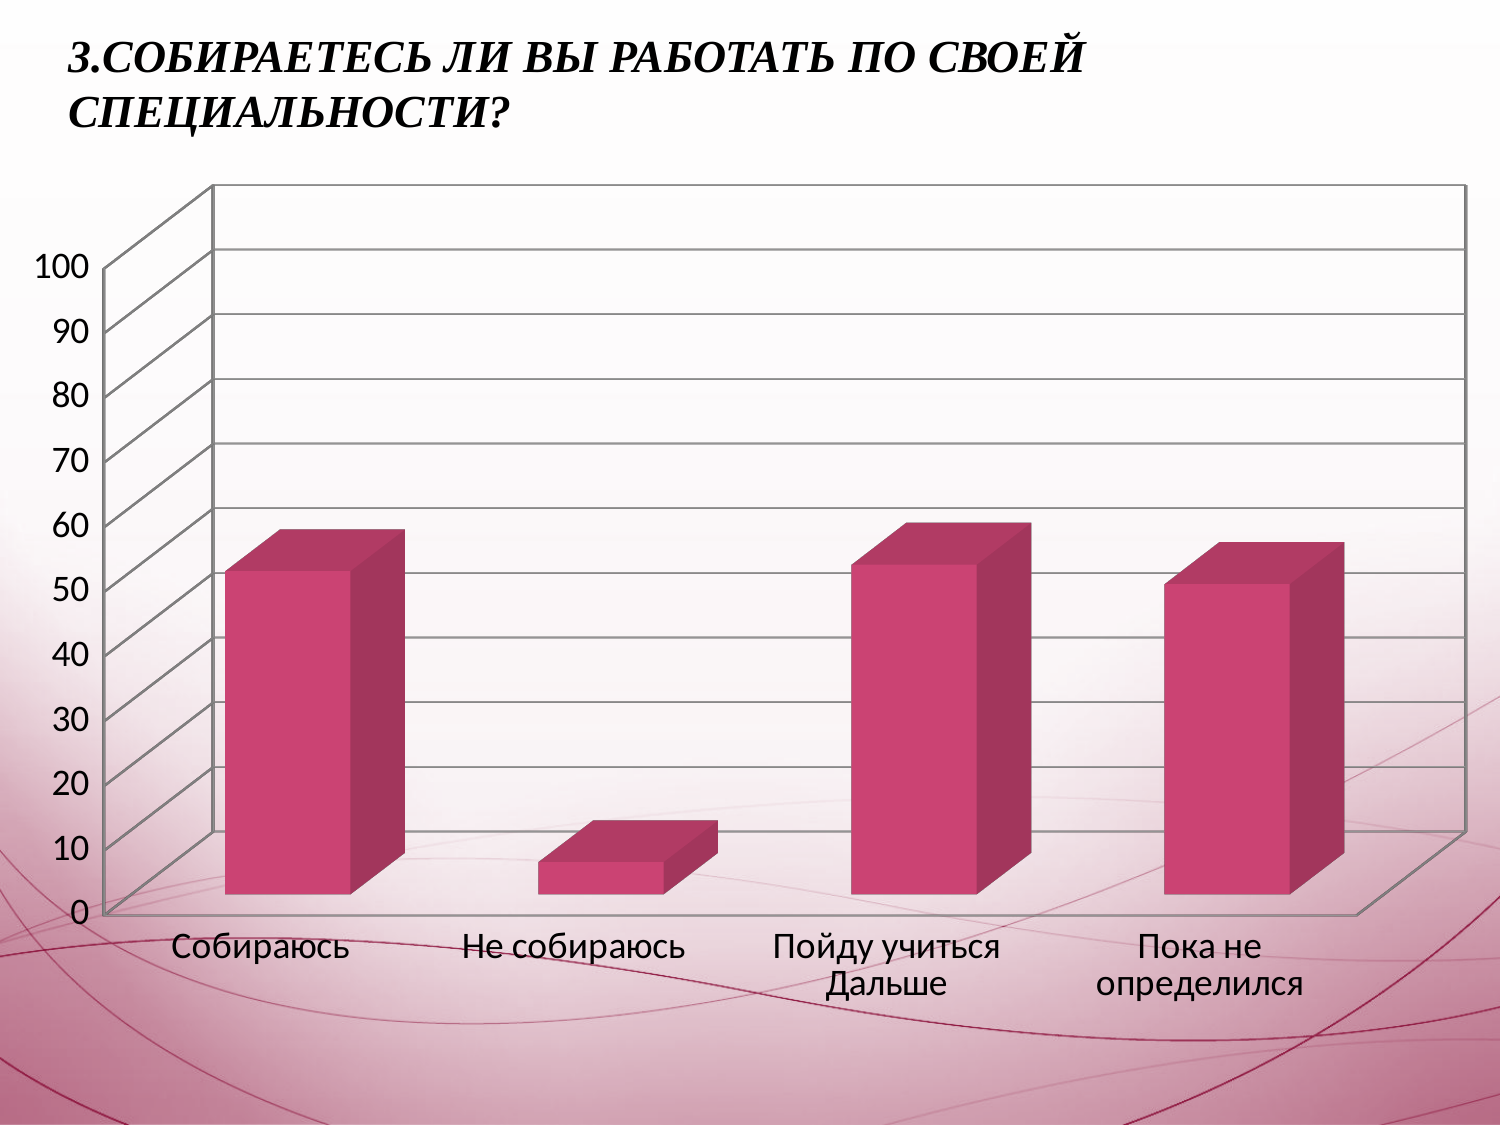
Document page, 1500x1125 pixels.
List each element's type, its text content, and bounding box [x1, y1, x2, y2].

subtitle 3.Собираетесь ли Вы работать по своей специальности? [53, 19, 1436, 147]
chart [29, 148, 1483, 1095]
